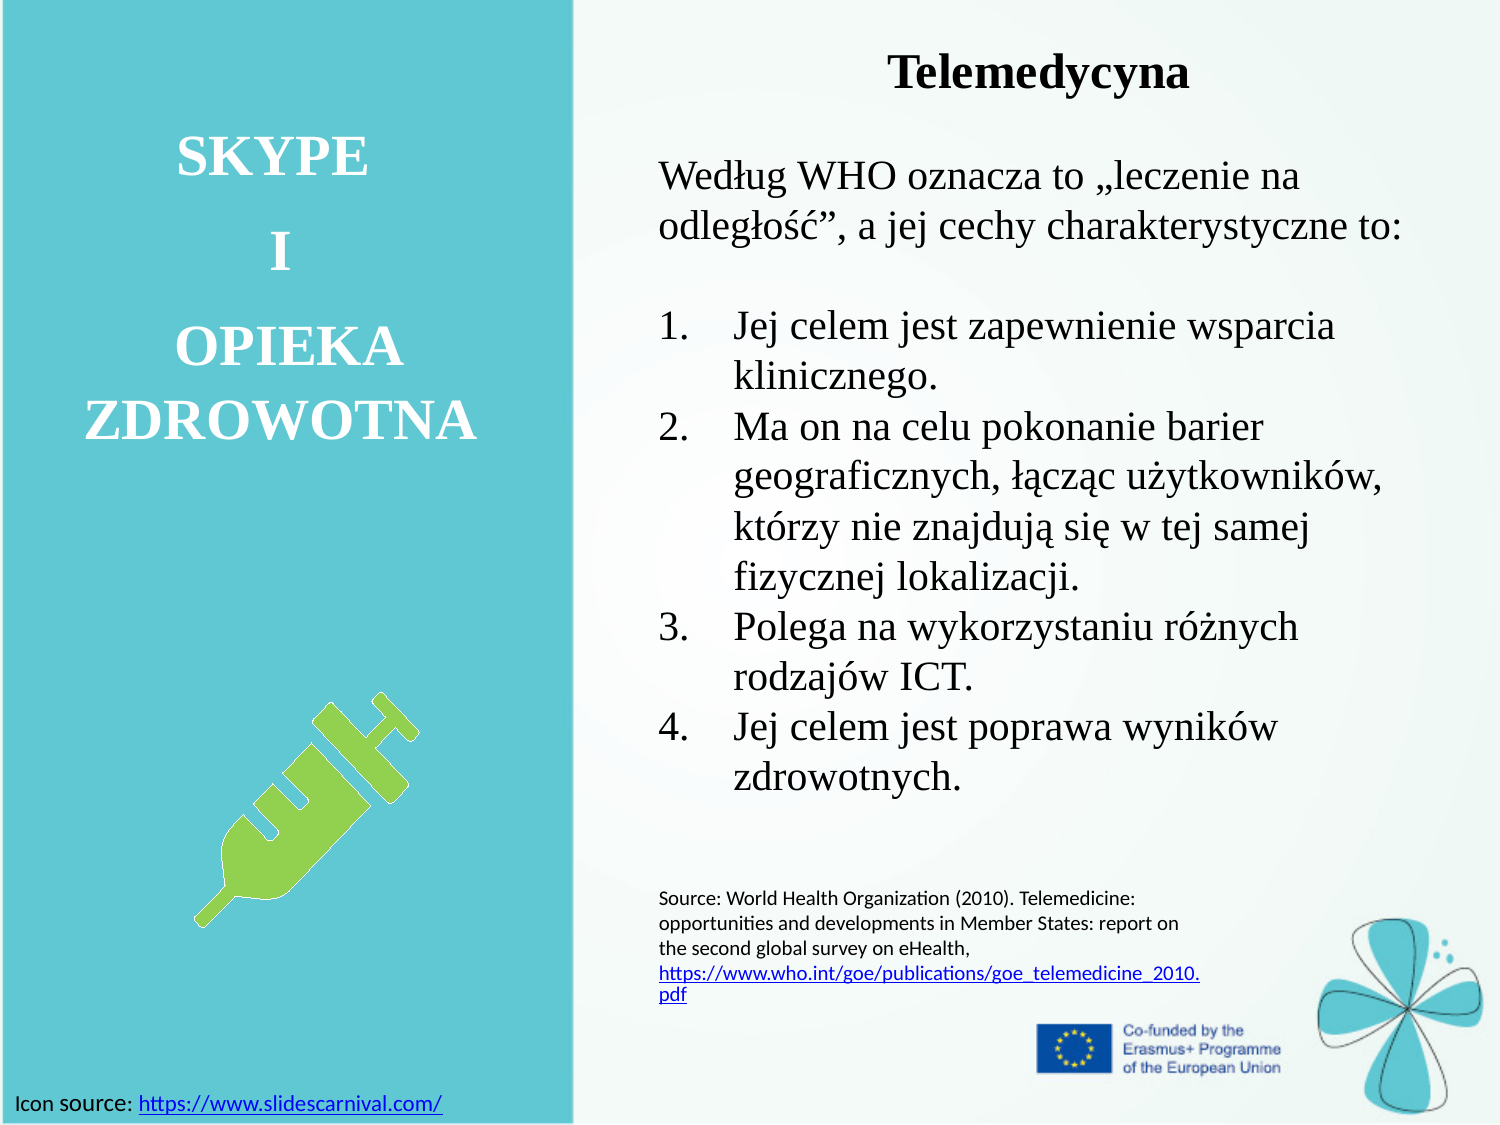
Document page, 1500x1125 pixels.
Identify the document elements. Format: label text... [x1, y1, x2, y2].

picture [0, 0, 1500, 1125]
text_box Source: World Health Organization (2010). Telemedicine: opportunities and developments in Member States: report on the second global survey on eHealth, https://www.who.int/goe/publications/goe_telemedicine_2010.pdf [643, 869, 1223, 1012]
table_header Skype I opieka zdrowotna [0, 114, 561, 452]
text_box [194, 742, 371, 928]
text_box Telemedycyna Według WHO oznacza to „leczenie na odległość”, a jej cechy charakterystyczne to: Jej celem jest zapewnienie wsparcia klinicznego. Ma on na celu pokonanie barier geograficznych, łącząc użytkowników, którzy nie znajdują się w tej samej fizycznej lokalizacji. Polega na wykorzystaniu różnych rodzajów ICT. Jej celem jest poprawa wyników zdrowotnych. [643, 30, 1447, 806]
text_box [312, 692, 420, 804]
text_box Icon source: https://www.slidescarnival.com/ [0, 1079, 502, 1125]
